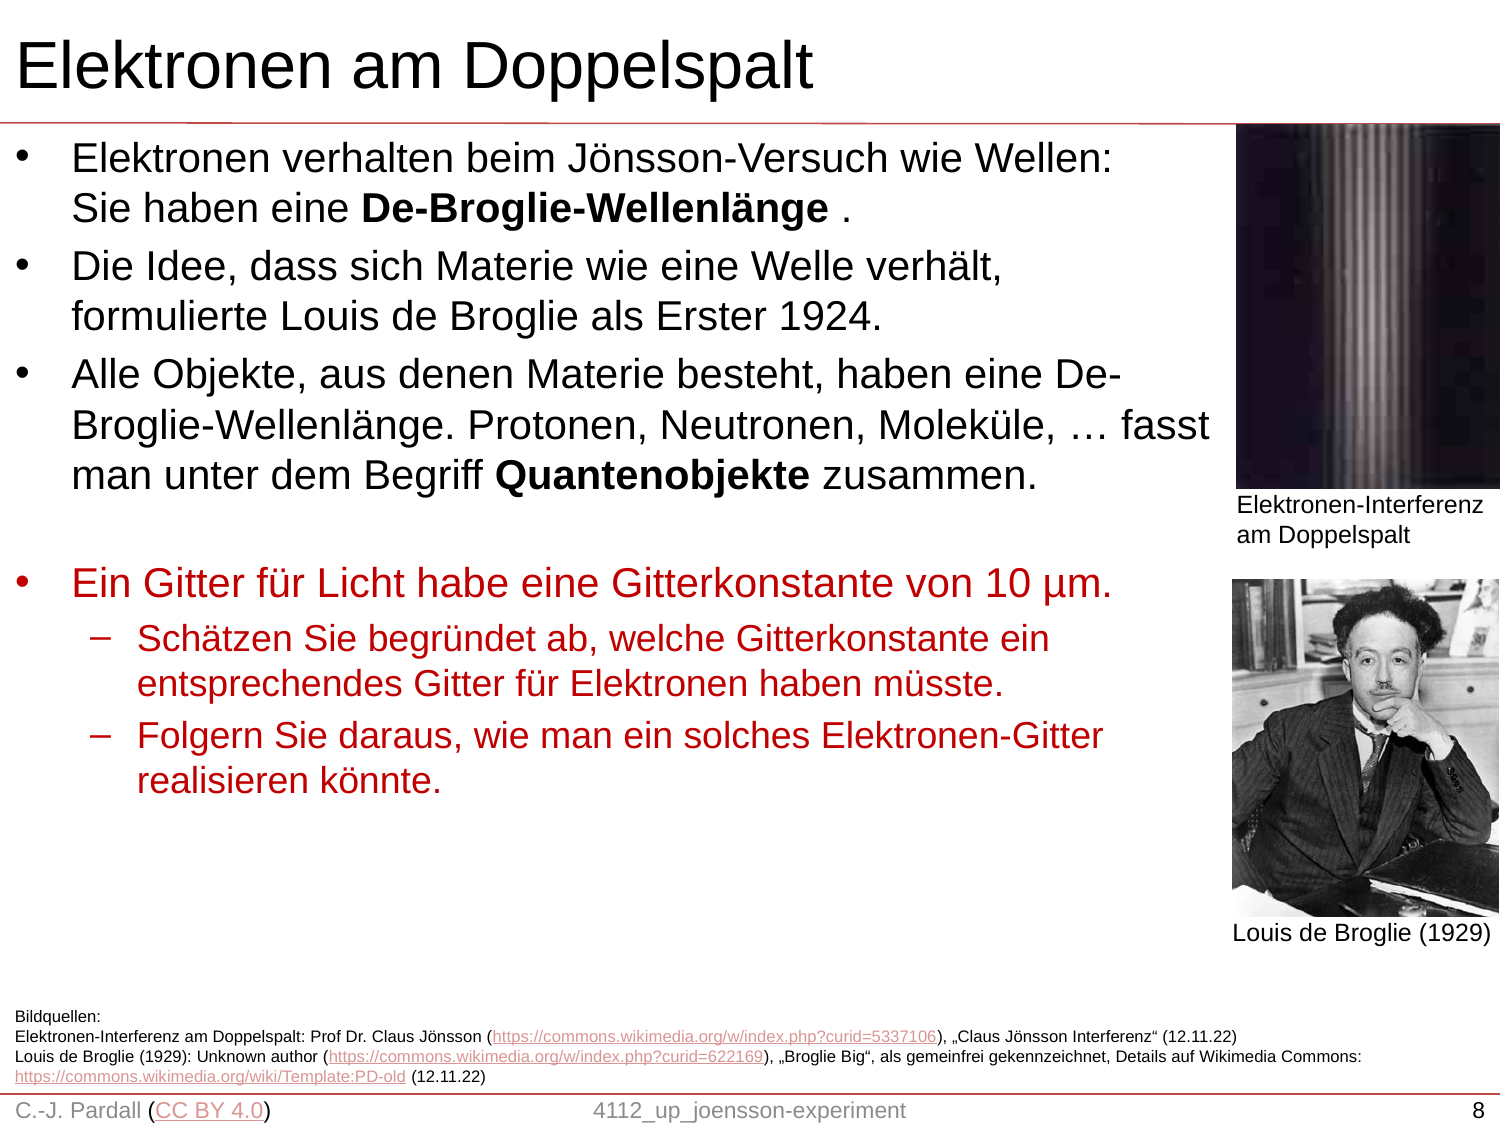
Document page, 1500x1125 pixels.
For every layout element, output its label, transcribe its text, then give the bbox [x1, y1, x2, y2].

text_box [1232, 578, 1499, 948]
footer 4112_up_joensson-experiment [512, 1094, 988, 1125]
title Elektronen am Doppelspalt [0, 0, 1500, 123]
text_box Bildquellen: Elektronen-Interferenz am Doppelspalt: Prof Dr. Claus Jönsson (https://commons.wikimedia.org/w/index.php?curid=5337106), „Claus Jönsson Interferenz“ (12.11.22) Louis de Broglie (1929): Unknown author (https://commons.wikimedia.org/w/index.php?curid=622169), „Broglie Big“, als gemeinfrei gekennzeichnet, Details auf Wikimedia Commons: https://commons.wikimedia.org/wiki/Template:PD-old (12.11.22) [0, 998, 1500, 1093]
slide_number C.-J. Pardall [0, 1094, 350, 1125]
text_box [1236, 124, 1500, 550]
